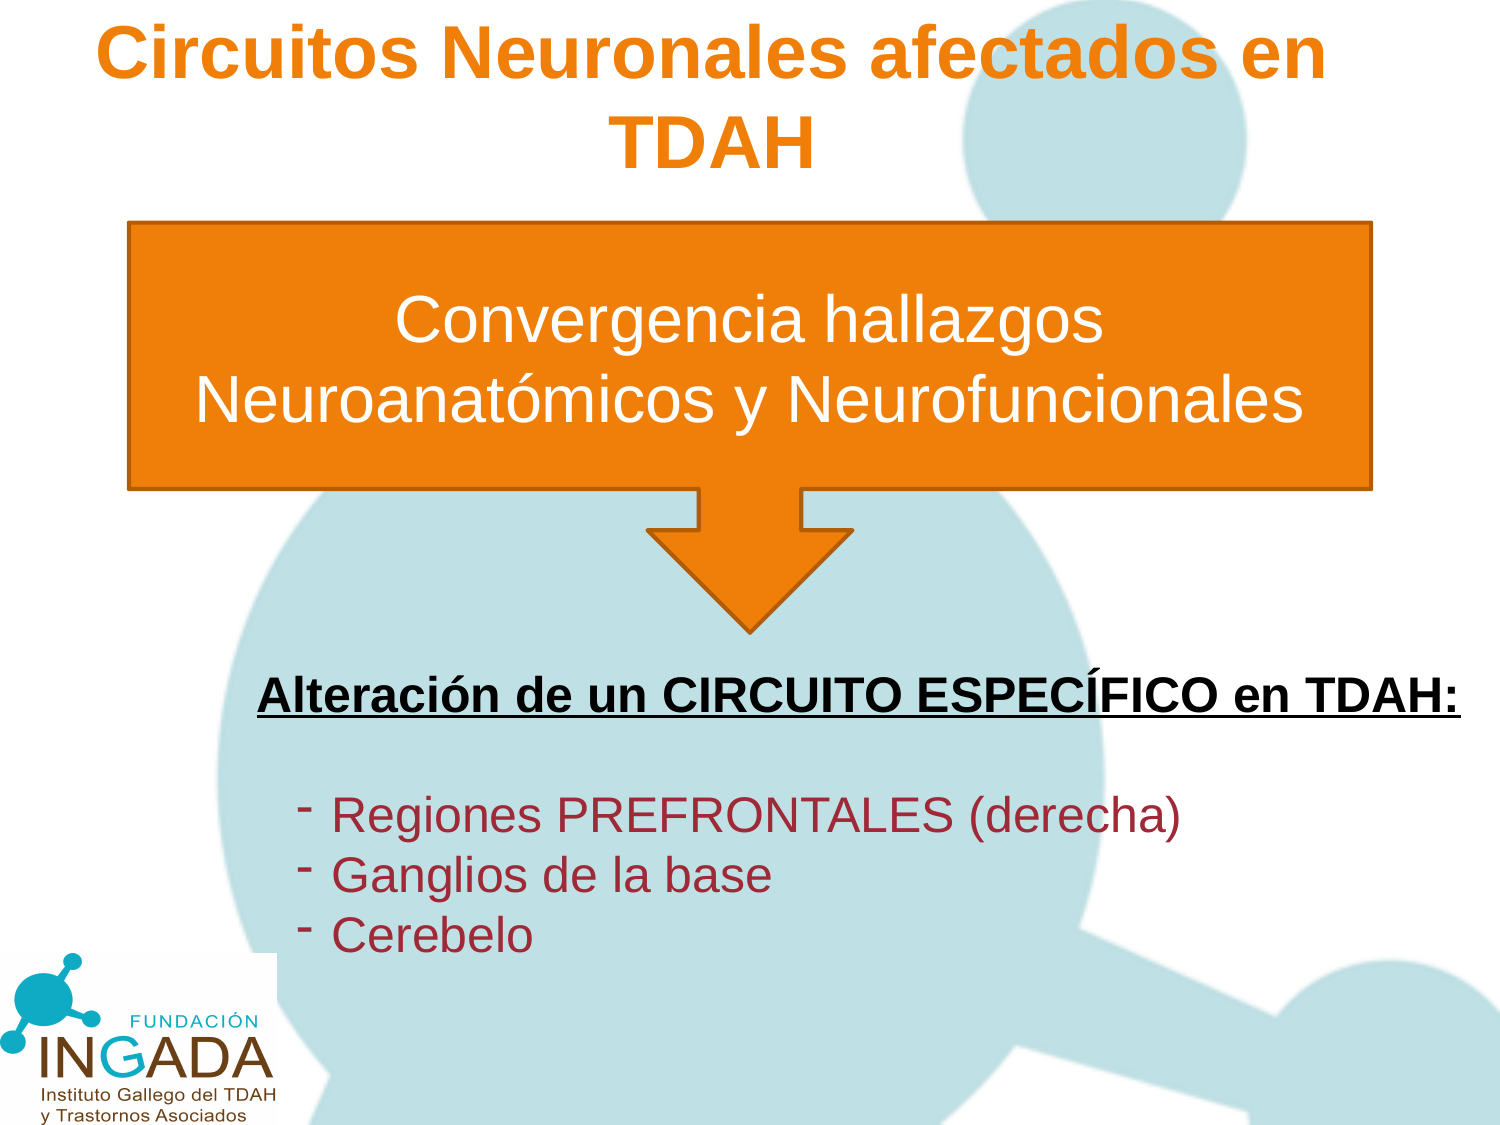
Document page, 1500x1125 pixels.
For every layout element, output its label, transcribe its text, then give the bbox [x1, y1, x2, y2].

text_box Convergencia hallazgos Neuroanatómicos y Neurofuncionales [126, 220, 1374, 635]
picture [0, 953, 277, 1125]
text_box Alteración de un CIRCUITO ESPECÍFICO en TDAH: Regiones PREFRONTALES (derecha) Ganglios de la base Cerebelo [242, 654, 1477, 1090]
title Circuitos Neuronales afectados en TDAH [0, 0, 1425, 188]
